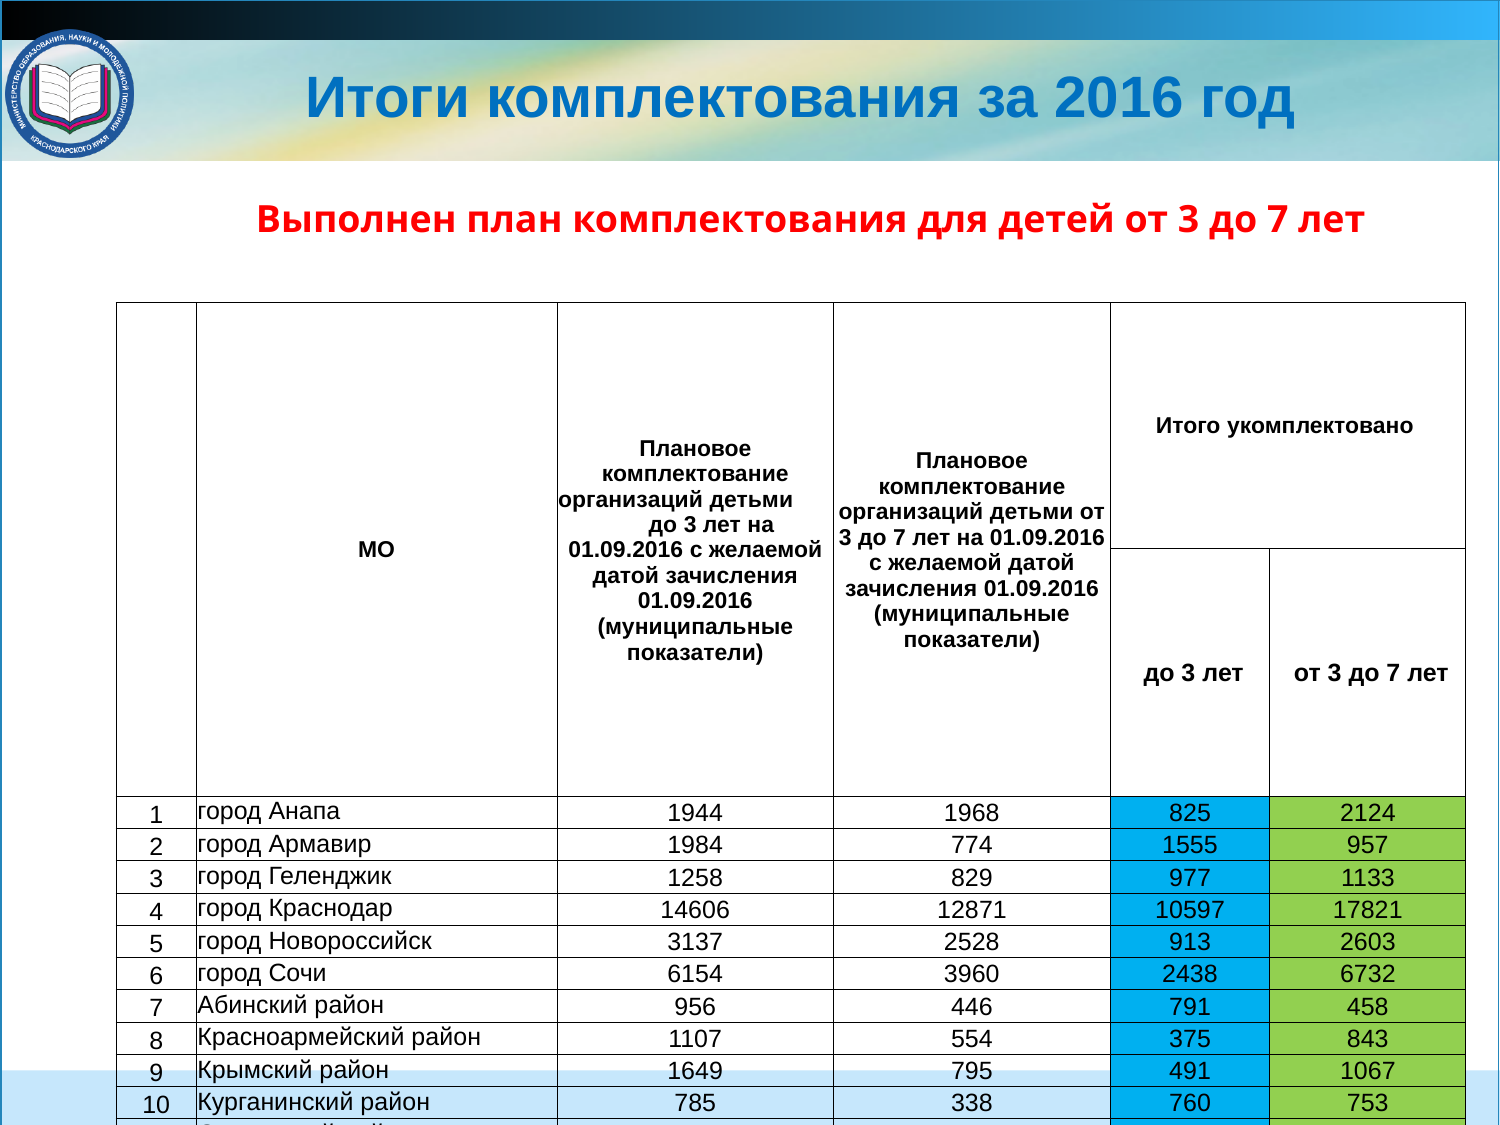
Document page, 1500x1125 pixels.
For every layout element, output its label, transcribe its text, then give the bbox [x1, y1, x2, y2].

table_cell 9 [117, 1055, 196, 1086]
table_cell 2603 [1270, 926, 1465, 957]
table_cell 1025 [1111, 1119, 1269, 1125]
table_cell 1555 [1111, 829, 1269, 860]
table_cell город Армавир [197, 829, 557, 860]
table_cell 7 [117, 990, 196, 1022]
table_cell город Анапа [197, 797, 557, 828]
table_cell 1 [117, 797, 196, 828]
table_cell 1968 [834, 797, 1110, 828]
table_cell 2 [117, 829, 196, 860]
table_cell 8 [117, 1023, 196, 1054]
table_cell город Краснодар [197, 894, 557, 925]
table_cell 5 [117, 926, 196, 957]
table_cell 6732 [1270, 958, 1465, 989]
table_cell 3960 [834, 958, 1110, 989]
table_cell 1261 [558, 1119, 833, 1125]
table_cell 753 [1270, 1087, 1465, 1118]
table_cell город Геленджик [197, 861, 557, 893]
table_cell 774 [834, 829, 1110, 860]
table_cell 6154 [558, 958, 833, 989]
table_cell 1944 [558, 797, 833, 828]
table_cell 913 [1111, 926, 1269, 957]
table_cell 458 [1270, 990, 1465, 1022]
table_cell 1649 [558, 1055, 833, 1086]
table_cell 14606 [558, 894, 833, 925]
table_cell до 3 лет [1111, 549, 1269, 796]
table_cell 375 [1111, 1023, 1269, 1054]
table_cell 1984 [558, 829, 833, 860]
table_header Итого укомплектовано [1111, 303, 1465, 548]
table_cell 554 [834, 1023, 1110, 1054]
table_cell 957 [1270, 829, 1465, 860]
table_cell Курганинский район [197, 1087, 557, 1118]
table_cell 3 [117, 861, 196, 893]
table_header Плановое комплектование организаций детьми от 3 до 7 лет на 01.09.2016 с желаемой датой зачисления 01.09.2016 (муниципальные показатели) [834, 303, 1110, 796]
table_cell 2438 [1111, 958, 1269, 989]
table_cell 10 [117, 1087, 196, 1118]
table_header МО [197, 303, 557, 796]
table_cell 2124 [1270, 797, 1465, 828]
text_box Выполнен план комплектования для детей от 3 до 7 лет [241, 187, 1382, 248]
table_cell Красноармейский район [197, 1023, 557, 1054]
table_cell 1133 [1270, 861, 1465, 893]
table_cell 10597 [1111, 894, 1269, 925]
table_cell 795 [834, 1055, 1110, 1086]
table_cell 1067 [1270, 1055, 1465, 1086]
table_cell Славянский район [197, 1119, 557, 1125]
table_cell 3137 [558, 926, 833, 957]
table_cell 338 [834, 1087, 1110, 1118]
table_cell Абинский район [197, 990, 557, 1022]
table_cell 491 [1111, 1055, 1269, 1086]
table_cell 446 [834, 990, 1110, 1022]
picture [5, 29, 134, 158]
table_cell 829 [834, 861, 1110, 893]
table_header [117, 303, 196, 796]
table_cell 760 [1111, 1087, 1269, 1118]
table_cell 791 [1111, 990, 1269, 1022]
table_cell 17821 [1270, 894, 1465, 925]
text_box Итоги комплектования за 2016 год [159, 51, 1442, 207]
table_cell Крымский район [197, 1055, 557, 1086]
table_cell 451 [1270, 1119, 1465, 1125]
text_box [0, 0, 1500, 1125]
table_cell 405 [834, 1119, 1110, 1125]
table_cell 11 [117, 1119, 196, 1125]
table_cell 4 [117, 894, 196, 925]
table_cell 12871 [834, 894, 1110, 925]
table_cell 6 [117, 958, 196, 989]
table_cell 1107 [558, 1023, 833, 1054]
table_cell 977 [1111, 861, 1269, 893]
table_cell 843 [1270, 1023, 1465, 1054]
table_cell 785 [558, 1087, 833, 1118]
table_cell 956 [558, 990, 833, 1022]
table_cell город Сочи [197, 958, 557, 989]
table_cell 2528 [834, 926, 1110, 957]
table_cell город Новороссийск [197, 926, 557, 957]
table_cell от 3 до 7 лет [1270, 549, 1465, 796]
table_header Плановое комплектование организаций детьми до 3 лет на 01.09.2016 с желаемой датой зачисления 01.09.2016 (муниципальные показатели) [558, 303, 833, 796]
table_cell 1258 [558, 861, 833, 893]
table_cell 825 [1111, 797, 1269, 828]
